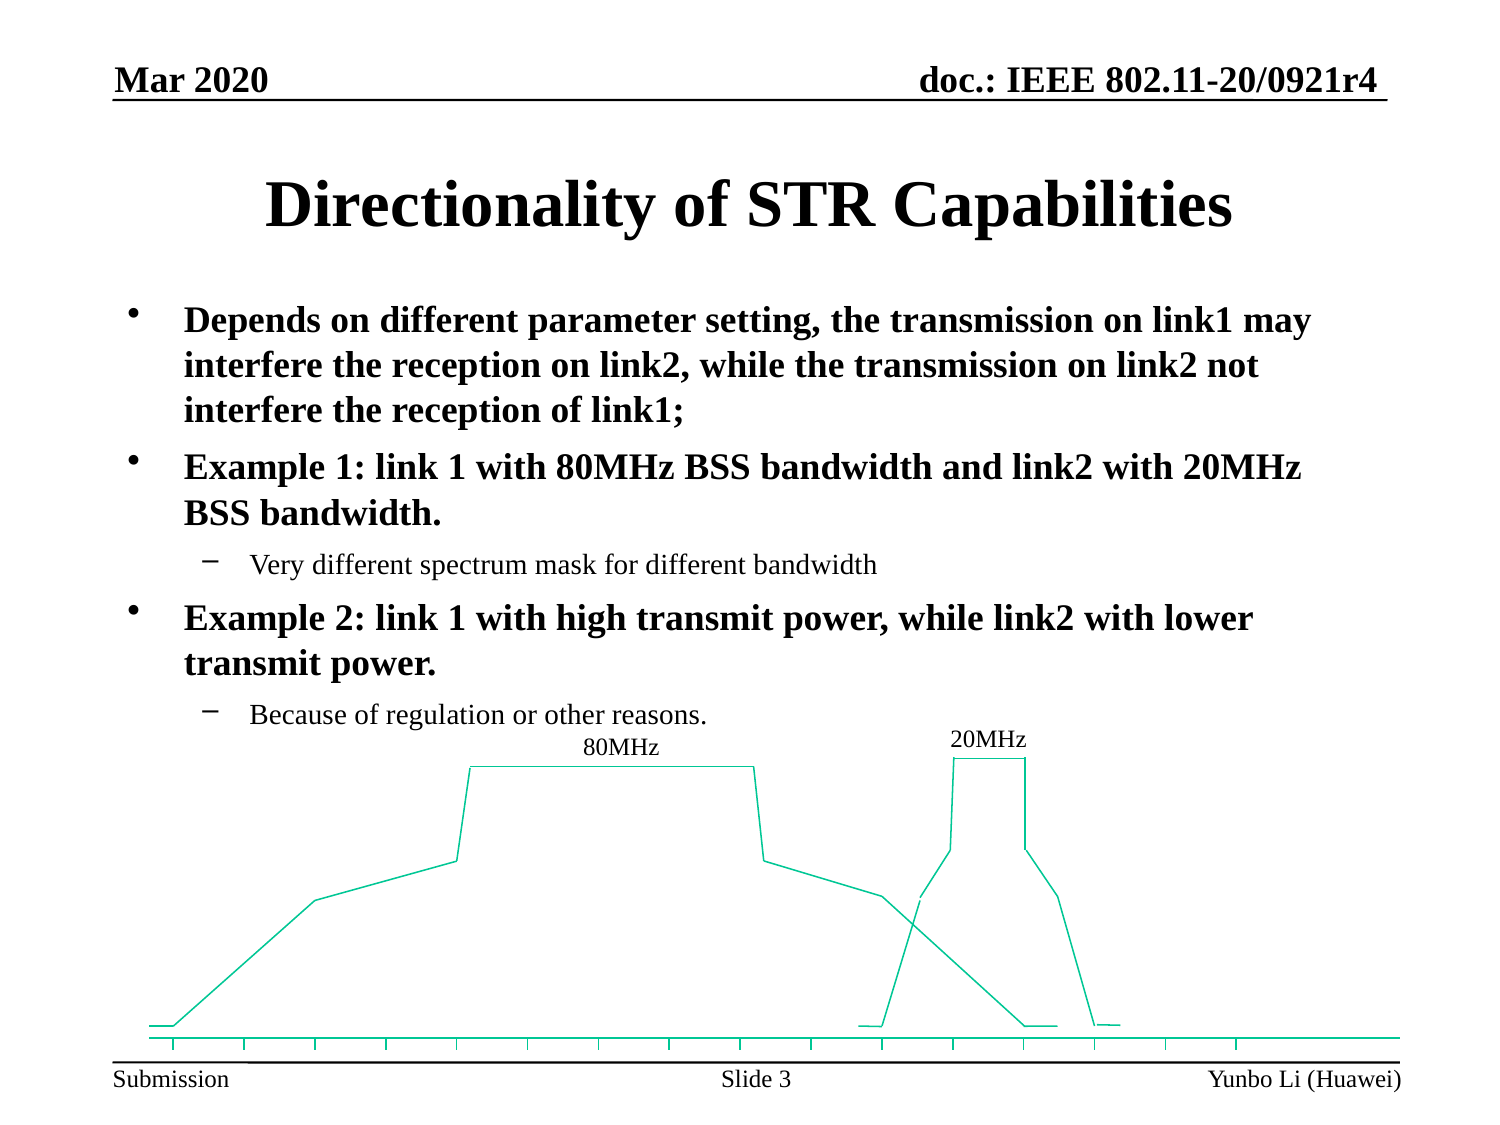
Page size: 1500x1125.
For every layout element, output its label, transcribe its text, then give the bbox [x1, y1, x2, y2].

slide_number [114, 54, 271, 101]
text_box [172, 900, 316, 1027]
title Directionality of STR Capabilities [112, 112, 1388, 288]
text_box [314, 860, 457, 901]
text_box 20MHz [935, 714, 1042, 760]
list Depends on different parameter setting, the transmission on link1 may interfere the reception on link2, while the transmission on link2 not interfere the reception of link1; Example 1: link 1 with 80MHz BSS bandwidth and link2 with 20MHz BSS bandwidth. Very different spectrum mask for different bandwidth Example 2: link 1 with high transmit power, while link2 with lower transmit power. Because of regulation or other reasons. [112, 288, 1388, 1050]
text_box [926, 896, 1025, 1027]
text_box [881, 900, 921, 1027]
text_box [1026, 850, 1058, 897]
slide_number Slide 3 [712, 1061, 800, 1093]
footer Yunbo Li (Huawei) [1204, 1061, 1402, 1093]
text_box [919, 850, 951, 898]
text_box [763, 860, 883, 897]
text_box 80MHz [568, 722, 675, 765]
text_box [1057, 895, 1095, 1027]
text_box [456, 767, 471, 862]
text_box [949, 756, 955, 851]
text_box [753, 766, 764, 862]
